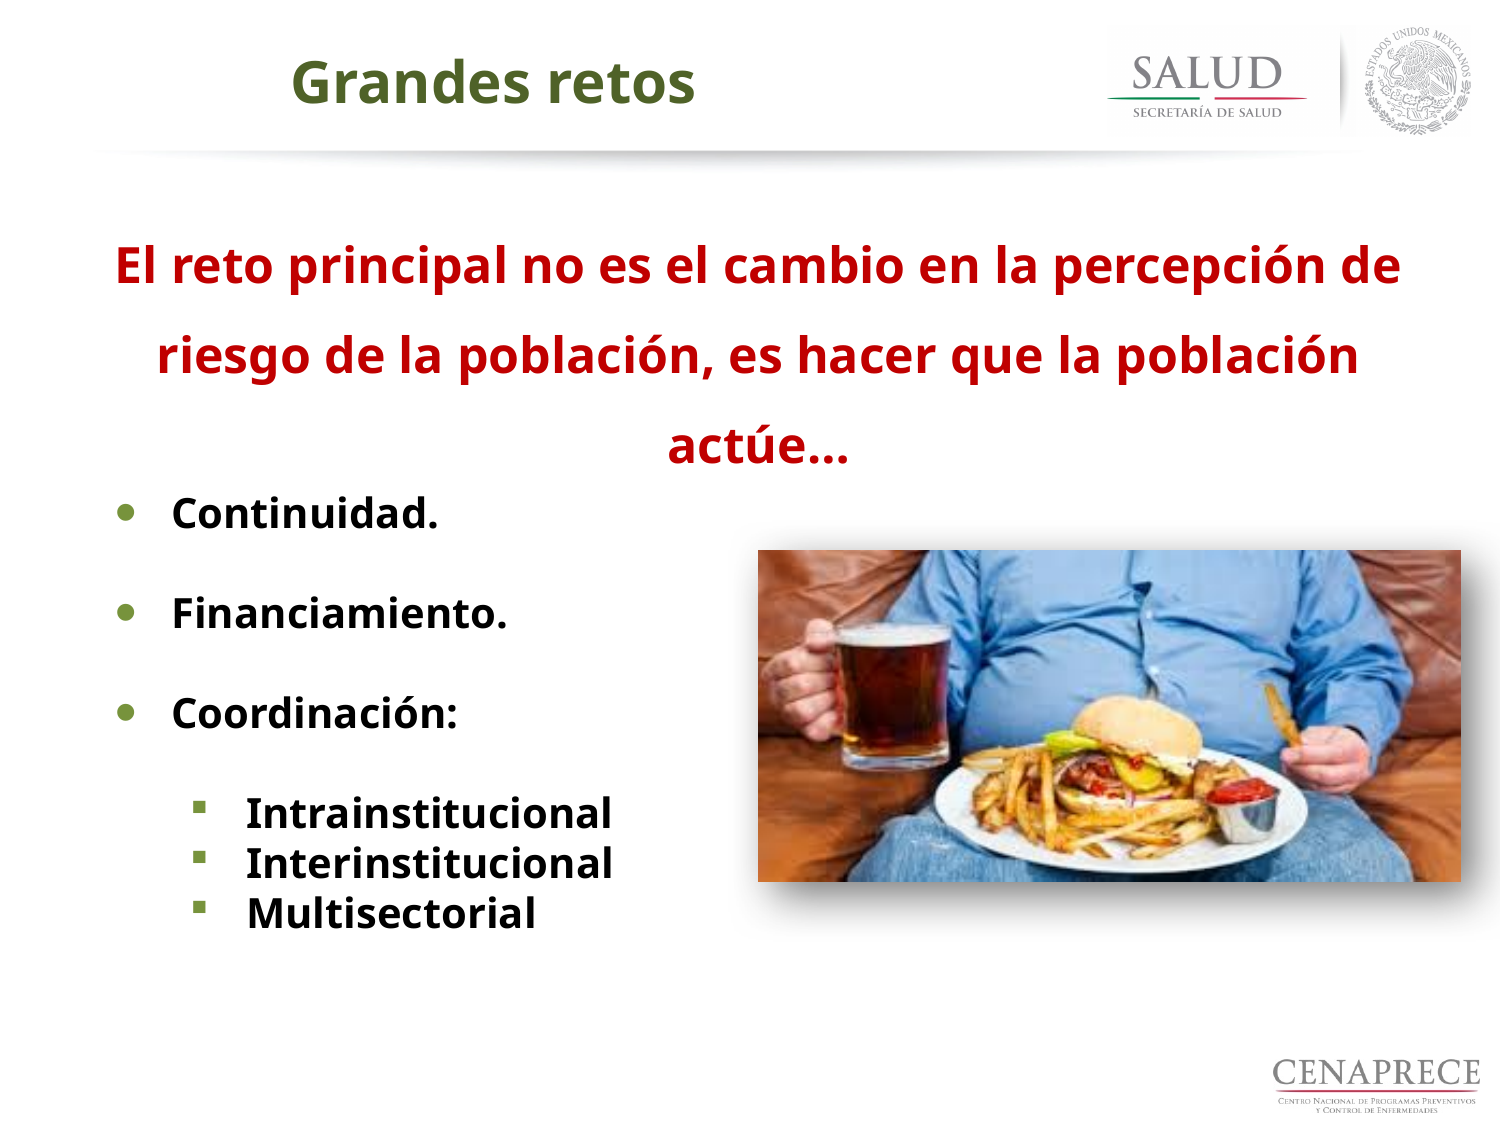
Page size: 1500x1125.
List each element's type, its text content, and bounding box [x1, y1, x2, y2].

picture [758, 550, 1462, 882]
picture [75, 143, 1393, 183]
text_box El reto principal no es el cambio en la percepción de riesgo de la población, es hacer que la población actúe… [43, 196, 1474, 481]
picture [1107, 25, 1471, 137]
picture [1273, 1059, 1480, 1113]
text_box Grandes retos [0, 0, 987, 161]
text_box Continuidad. Financiamiento. Coordinación: Intrainstitucional Interinstitucional Multisectorial [100, 481, 722, 945]
